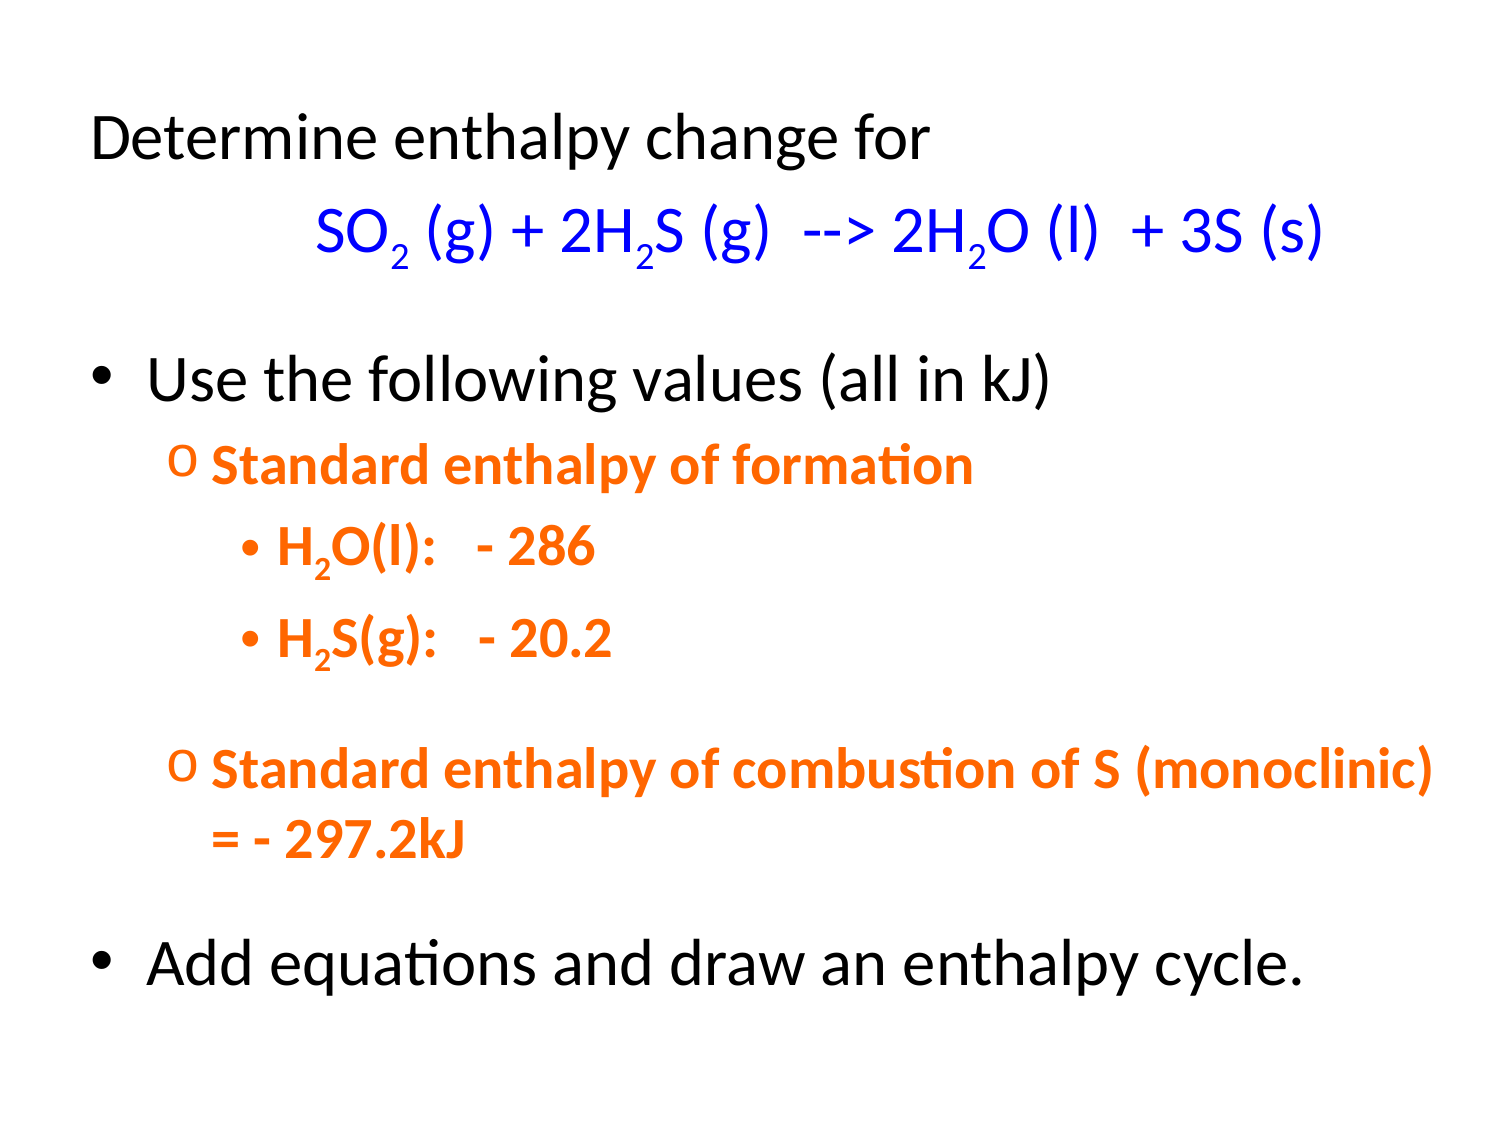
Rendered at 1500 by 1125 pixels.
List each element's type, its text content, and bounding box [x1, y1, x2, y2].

list Determine enthalpy change for SO2 (g) + 2H2S (g) --> 2H2O (l) + 3S (s) Use the following values (all in kJ) Standard enthalpy of formation H2O(l): - 286 H2S(g): - 20.2 Standard enthalpy of combustion of S (monoclinic) = - 297.2kJ Add equations and draw an enthalpy cycle. [75, 85, 1461, 1063]
